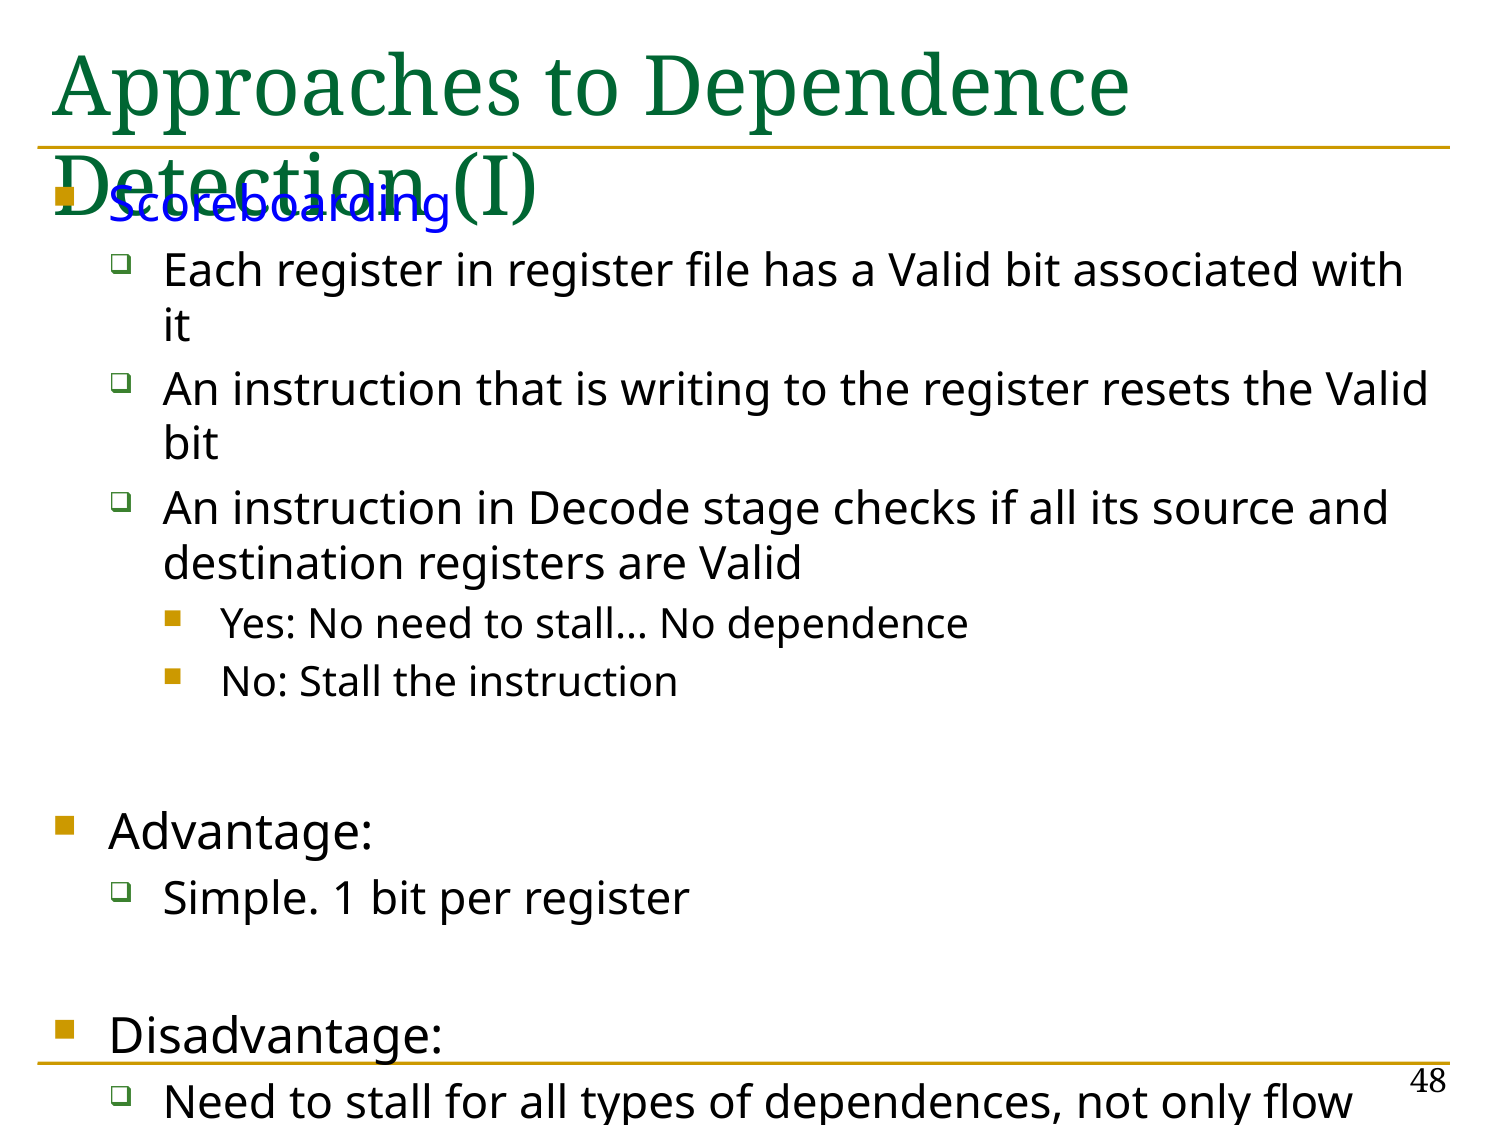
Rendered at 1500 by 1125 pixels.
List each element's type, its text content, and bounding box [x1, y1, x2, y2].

list Scoreboarding Each register in register file has a Valid bit associated with it An instruction that is writing to the register resets the Valid bit An instruction in Decode stage checks if all its source and destination registers are Valid Yes: No need to stall… No dependence No: Stall the instruction Advantage: Simple. 1 bit per register Disadvantage: Need to stall for all types of dependences, not only flow dep. [37, 163, 1450, 1016]
title Approaches to Dependence Detection (I) [37, 24, 1450, 163]
slide_number 48 [1111, 1036, 1462, 1112]
